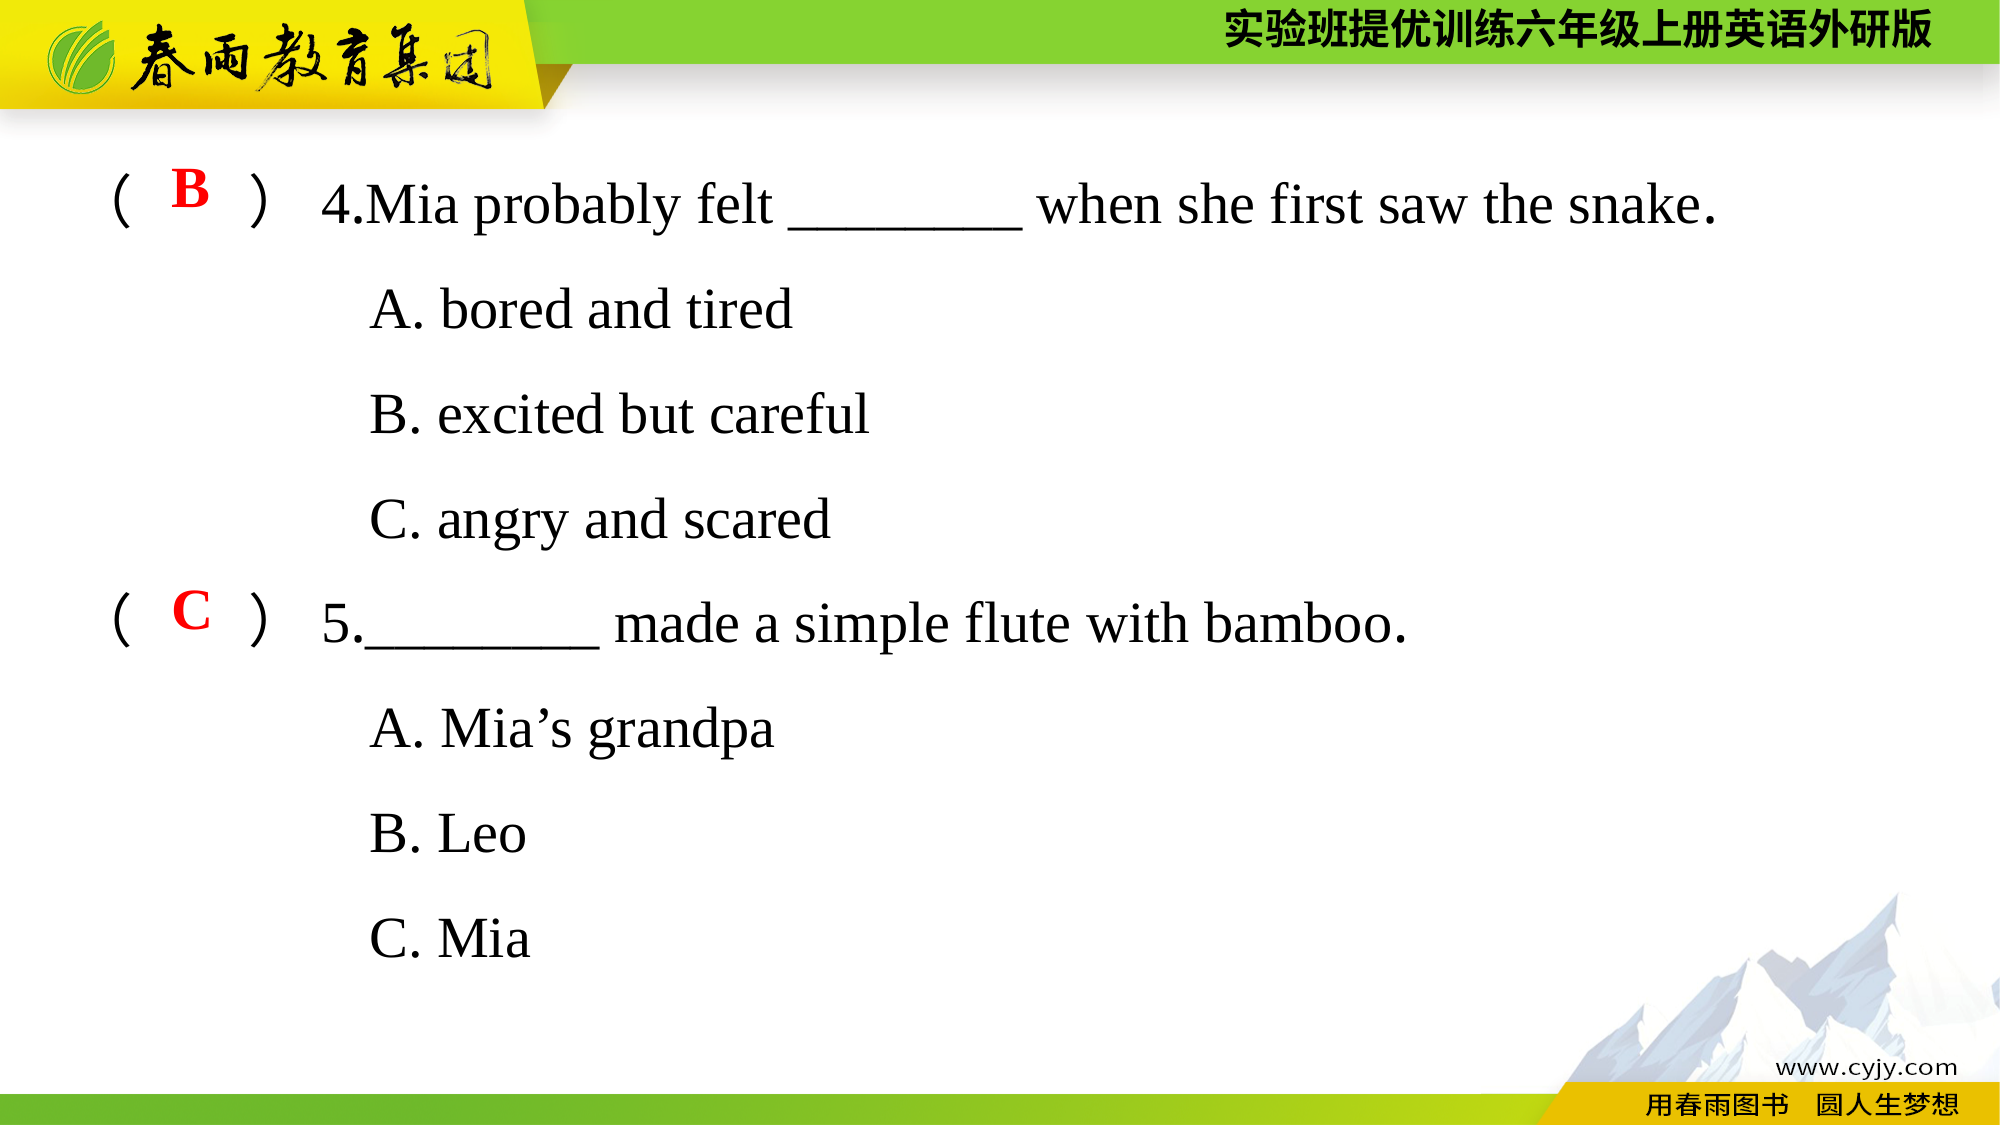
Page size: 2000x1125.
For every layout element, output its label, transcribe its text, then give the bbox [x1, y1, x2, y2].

text_box C [157, 563, 229, 649]
list （ ）4.Mia probably felt ________ when she first saw the snake. A. bored and tired B. excited but careful C. angry and scared （ ）5.________ made a simple flute with bamboo. A. Mia’s grandpa B. Leo C. Mia [59, 122, 1944, 986]
text_box B [156, 141, 226, 227]
picture [0, 0, 2000, 1125]
